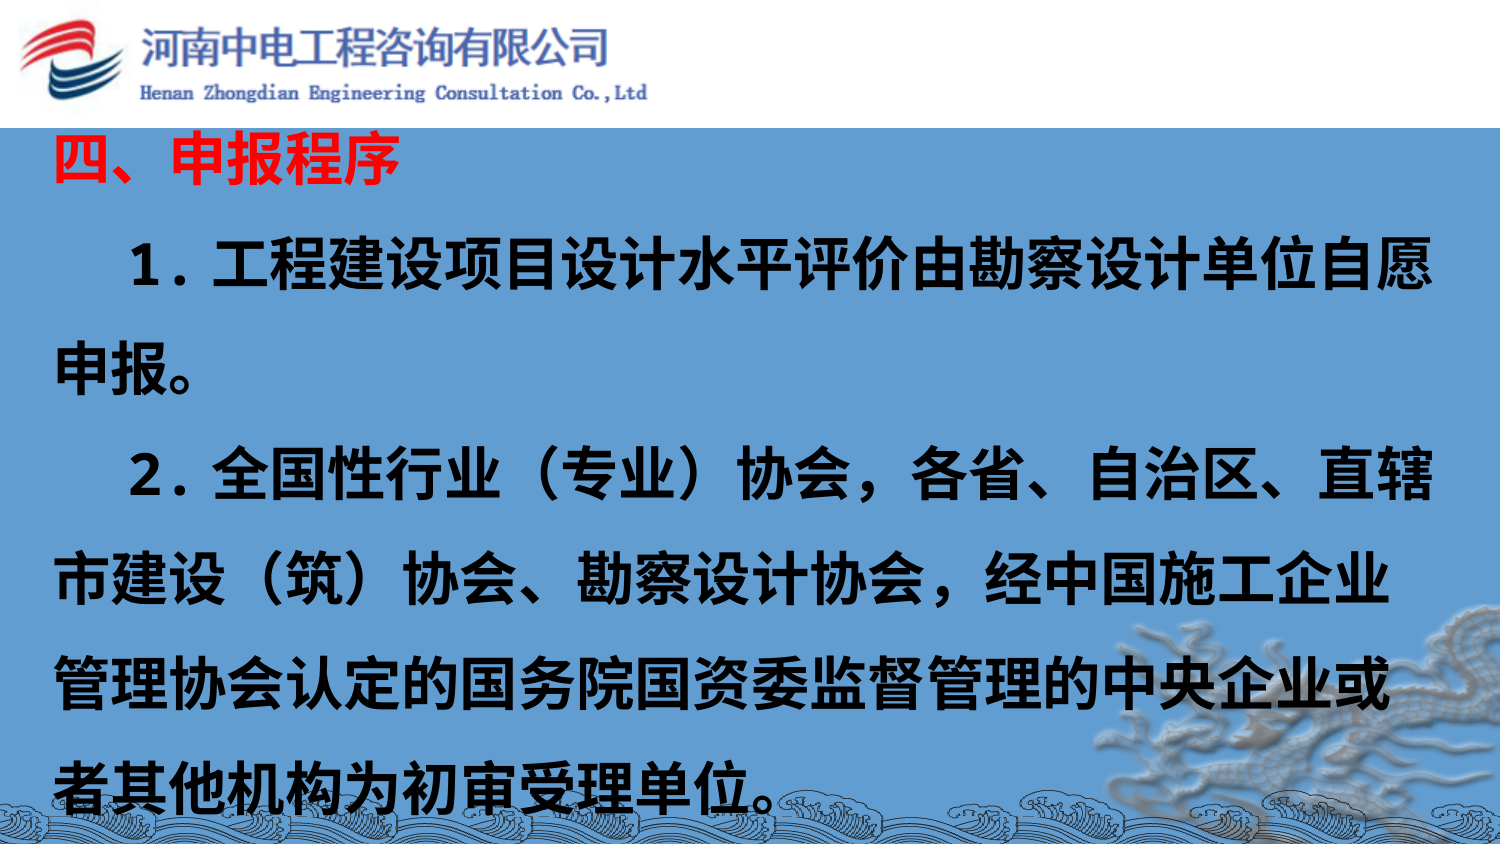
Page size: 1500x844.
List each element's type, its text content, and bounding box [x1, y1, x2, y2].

picture [0, 0, 1500, 129]
text_box 四、申报程序 1.工程建设项目设计水平评价由勘察设计单位自愿申报。 2.全国性行业（专业）协会，各省、自治区、直辖市建设（筑）协会、勘察设计协会，经中国施工企业管理协会认定的国务院国资委监督管理的中央企业或者其他机构为初审受理单位。 [37, 129, 1461, 844]
